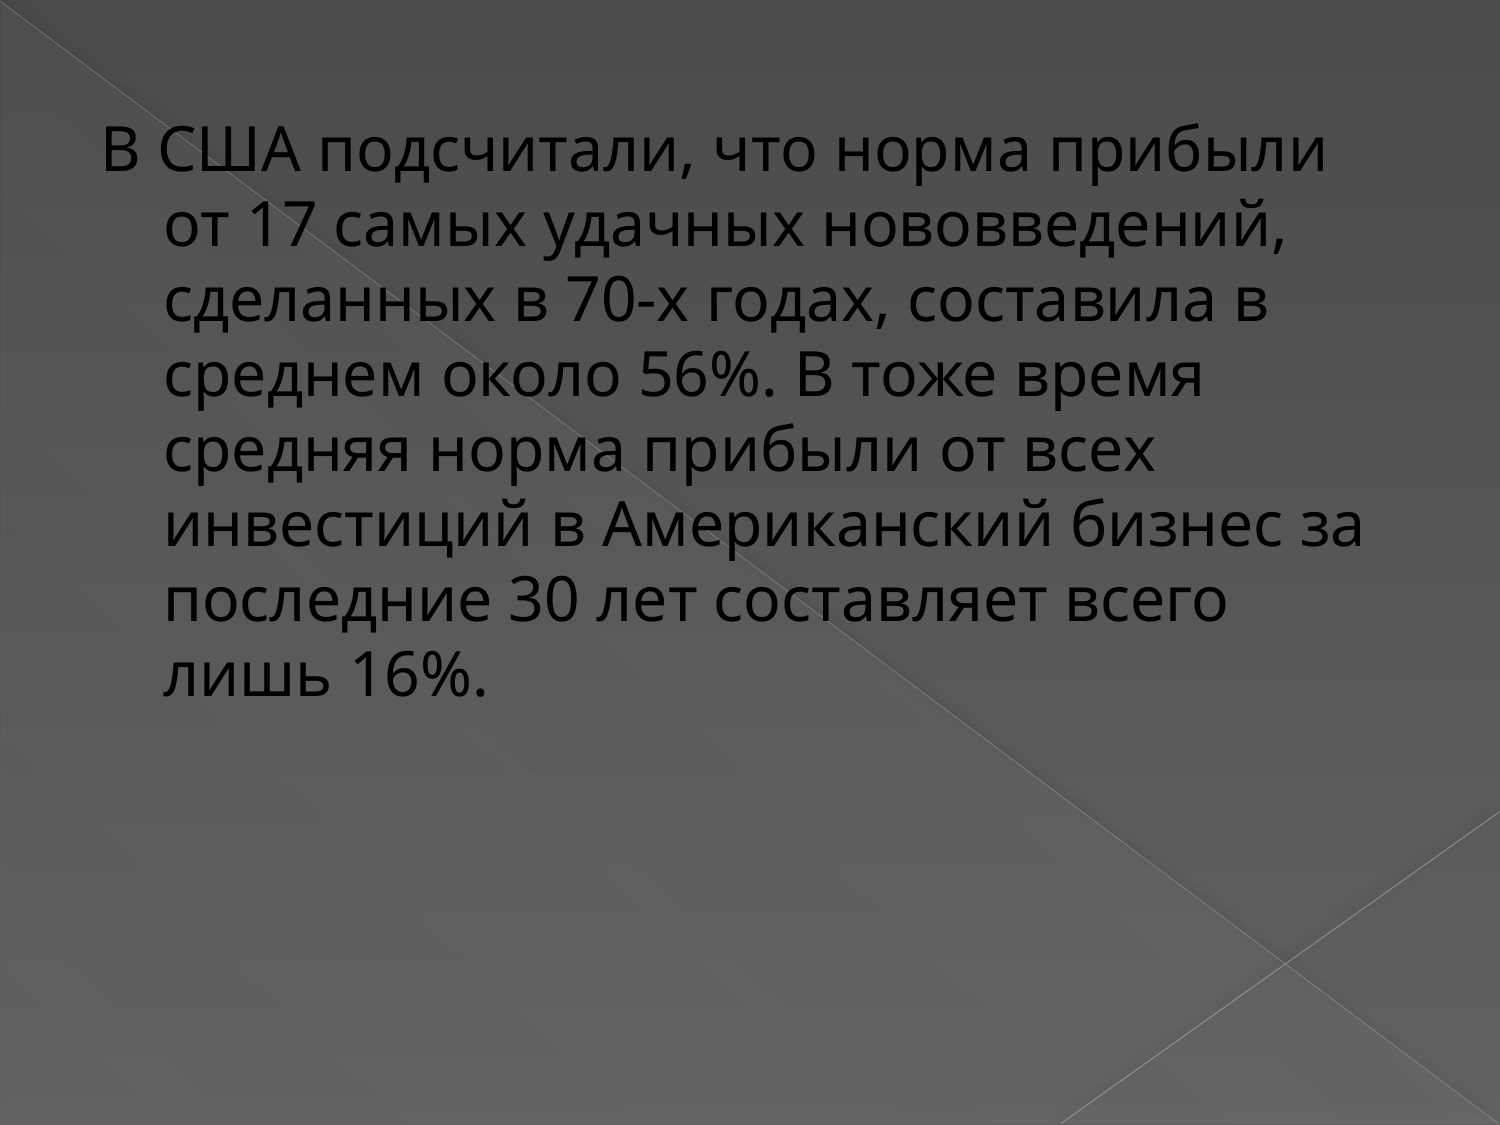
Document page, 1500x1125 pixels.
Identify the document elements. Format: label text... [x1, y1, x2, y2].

list В США подсчитали, что норма прибыли от 17 самых удачных нововведений, сделанных в 70-х годах, составила в среднем около 56%. В тоже время средняя норма прибыли от всех инвестиций в Американский бизнес за последние 30 лет составляет всего лишь 16%. [75, 101, 1425, 1005]
